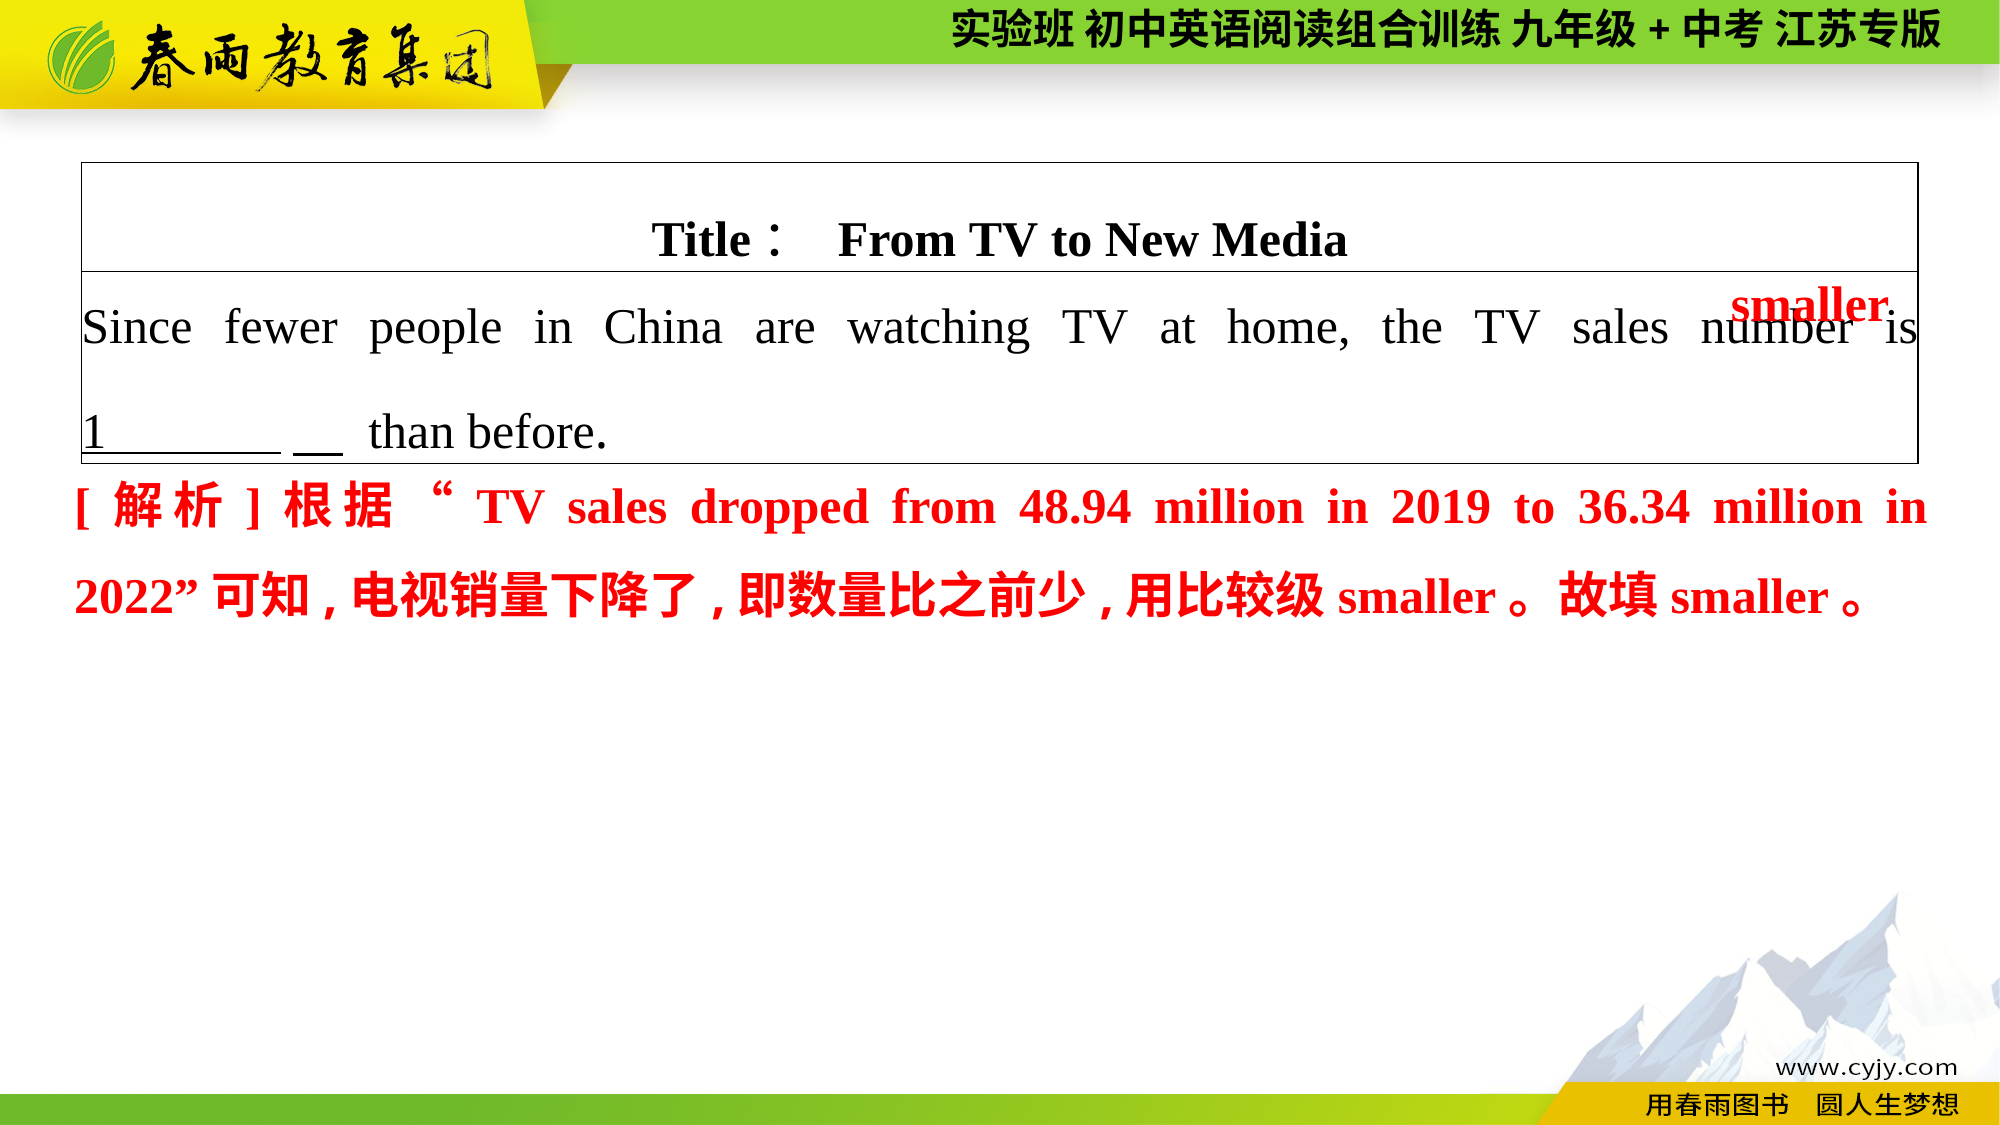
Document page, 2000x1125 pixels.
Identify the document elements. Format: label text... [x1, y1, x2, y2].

picture [0, 0, 2000, 1125]
table_header Title： From TV to New Media [82, 163, 1917, 271]
list [解析]根据“TV sales dropped from 48.94 million in 2019 to 36.34 million in 2022”可知,电视销量下降了,即数量比之前少,用比较级smaller。故填smaller。 [59, 436, 1944, 622]
text_box smaller [1716, 264, 1967, 340]
table_cell Since fewer people in China are watching TV at home, the TV sales number is 1 . than before. [82, 272, 1917, 436]
